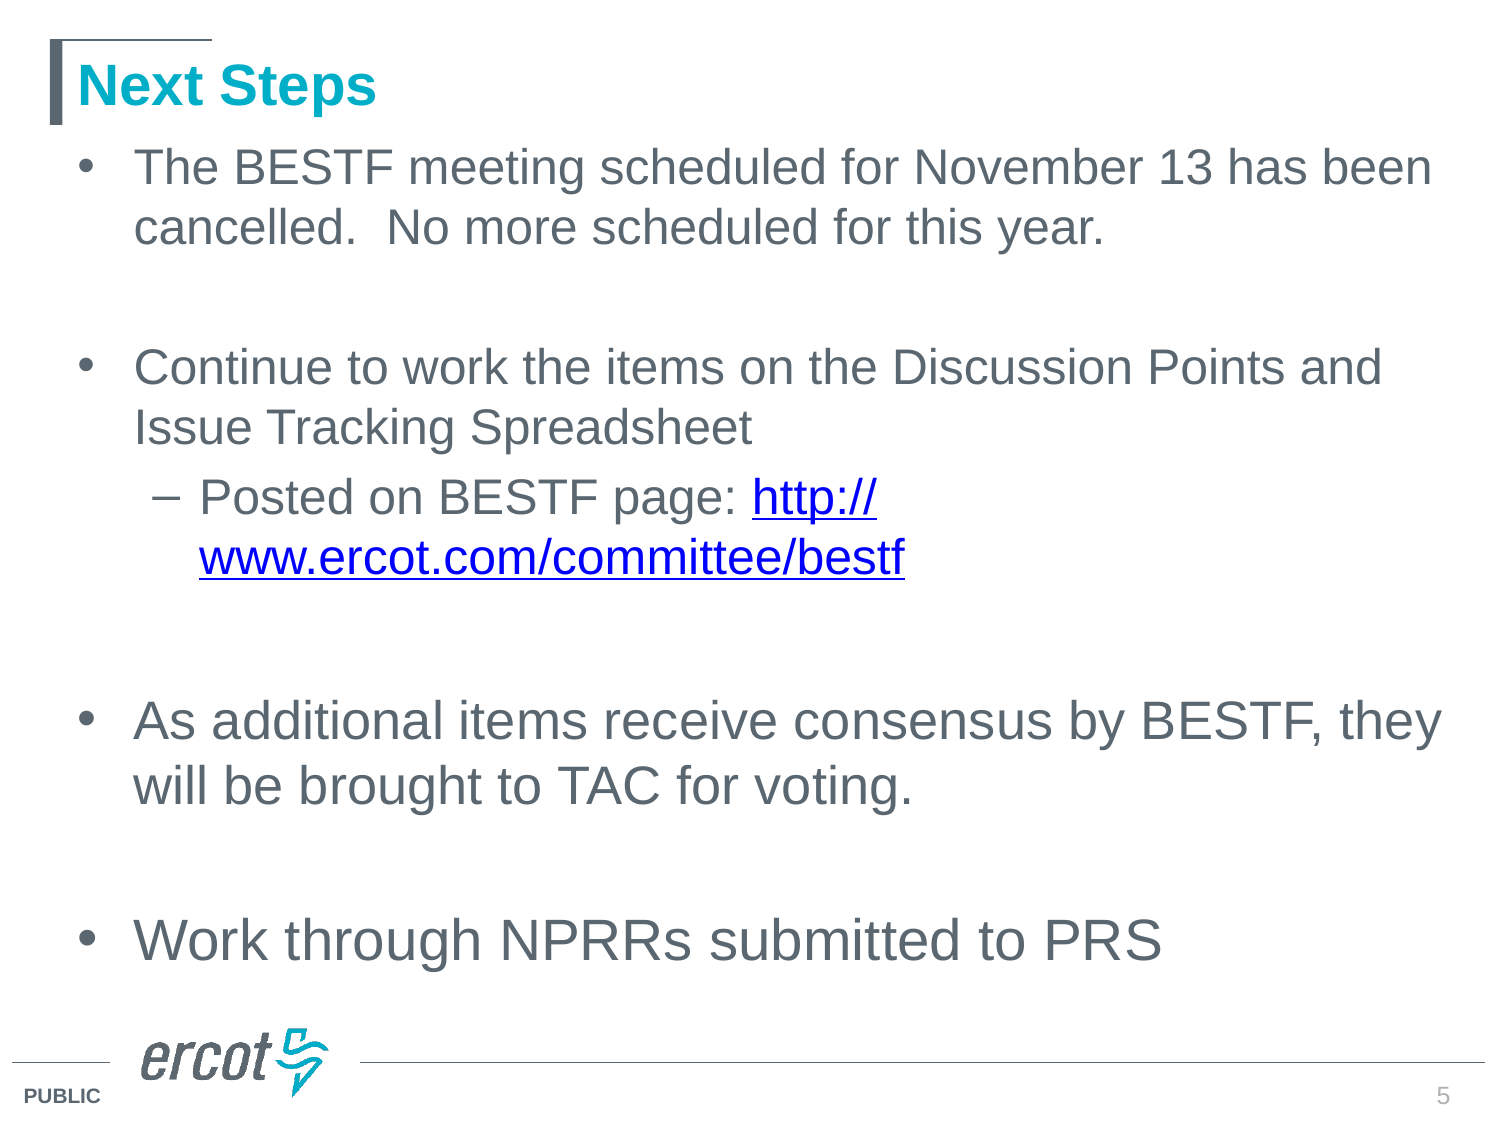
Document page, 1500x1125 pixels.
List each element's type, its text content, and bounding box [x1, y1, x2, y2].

list The BESTF meeting scheduled for November 13 has been cancelled. No more scheduled for this year. Continue to work the items on the Discussion Points and Issue Tracking Spreadsheet Posted on BESTF page: http://www.ercot.com/committee/bestf As additional items receive consensus by BESTF, they will be brought to TAC for voting. Work through NPRRs submitted to PRS [62, 127, 1463, 990]
title Next Steps [62, 39, 1450, 125]
picture [137, 1024, 332, 1100]
slide_number 5 [1400, 1076, 1488, 1113]
